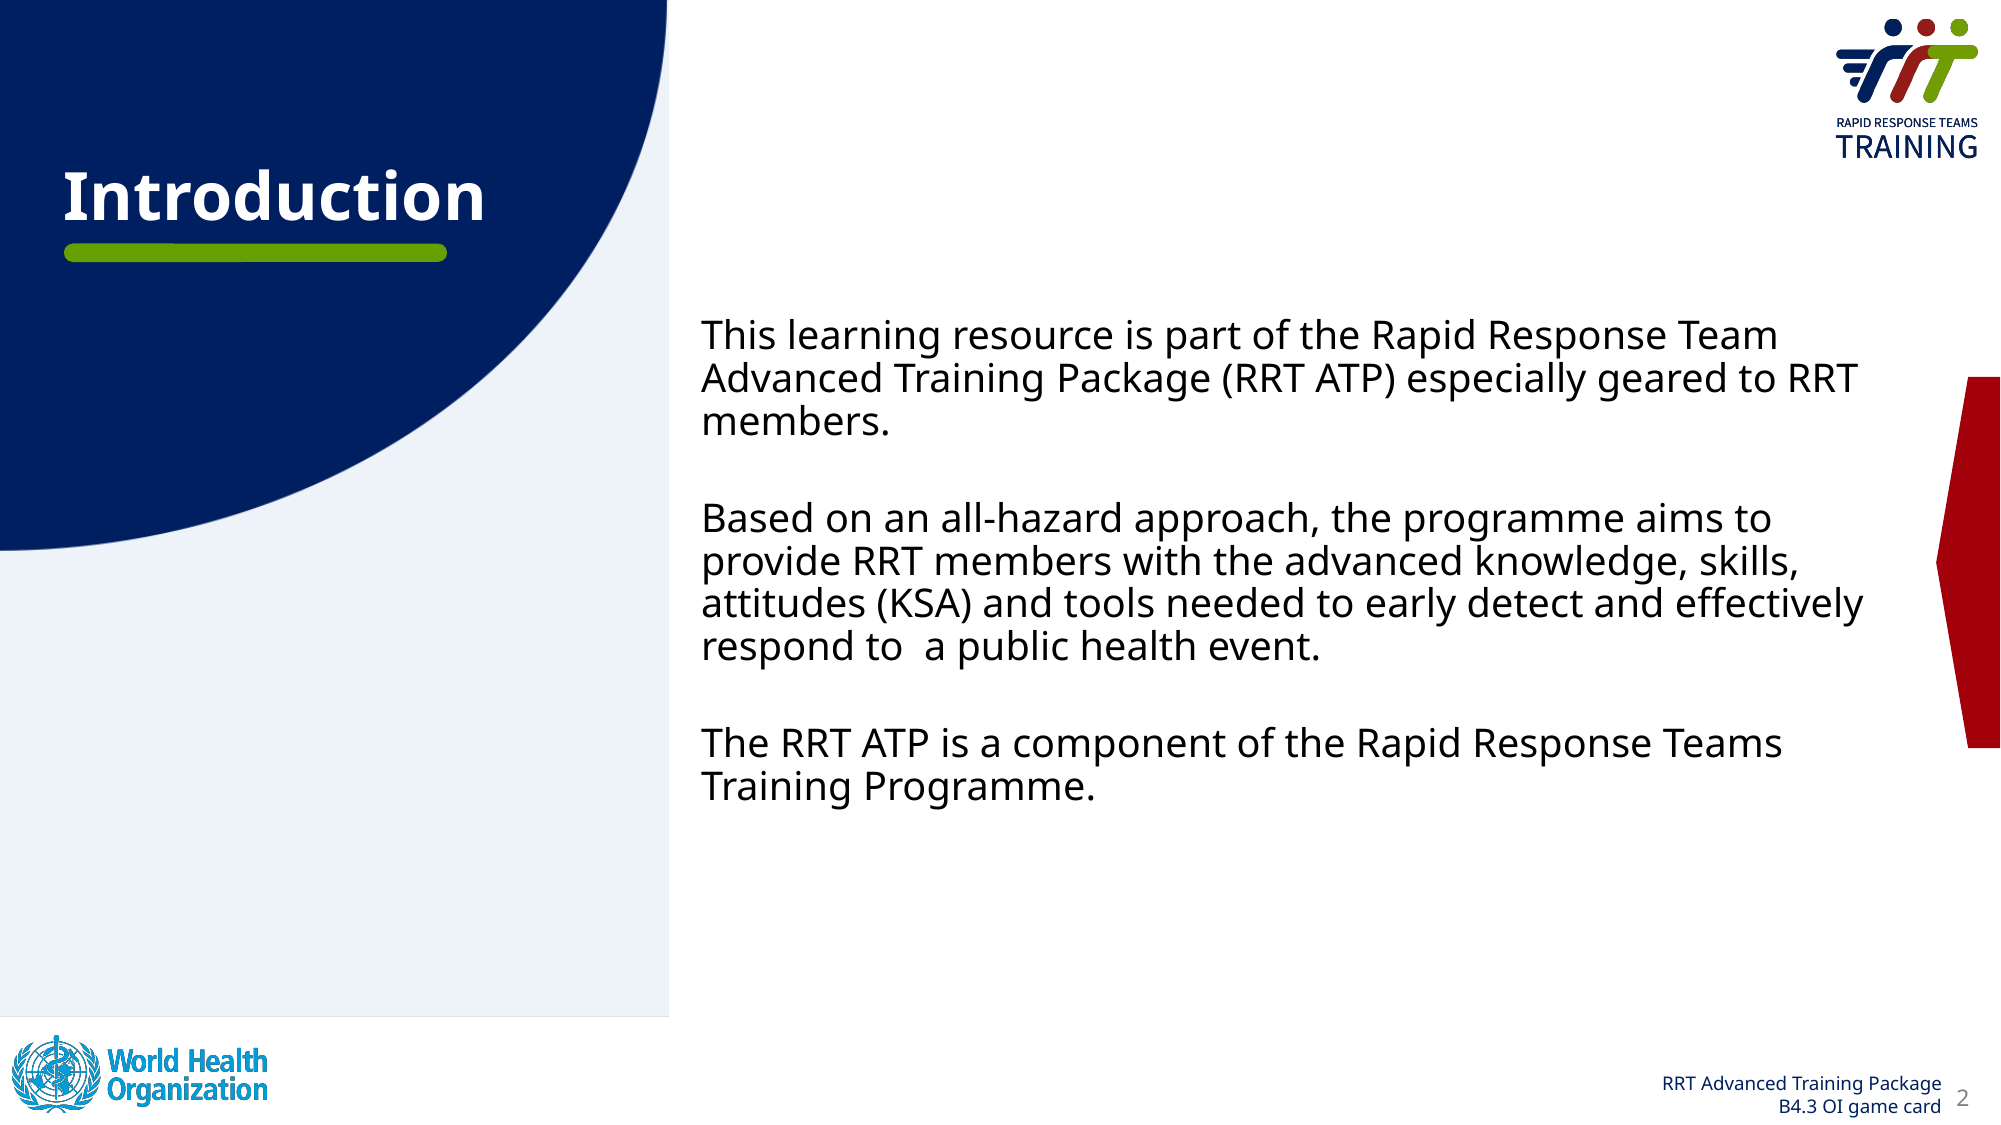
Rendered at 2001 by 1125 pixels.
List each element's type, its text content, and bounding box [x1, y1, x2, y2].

picture [50, 1108, 62, 1113]
picture [59, 1035, 267, 1113]
picture [40, 1062, 47, 1070]
picture [12, 1035, 54, 1068]
picture [12, 1083, 48, 1113]
picture [1835, 19, 1978, 167]
picture [46, 1056, 54, 1062]
text_box Introduction [63, 162, 600, 244]
picture [34, 1054, 43, 1078]
picture [24, 1054, 36, 1087]
list This learning resource is part of the Rapid Response Team Advanced Training Package (RRT ATP) especially geared to RRT members. Based on an all-hazard approach, the programme aims to provide RRT members with the advanced knowledge, skills, attitudes (KSA) and tools needed to early detect and effectively respond to a public health event. The RRT ATP is a component of the Rapid Response Teams Training Programme. [700, 314, 1922, 811]
picture [22, 1062, 26, 1077]
picture [0, 0, 669, 1018]
picture [71, 1053, 90, 1091]
picture [36, 1088, 78, 1105]
picture [30, 1083, 37, 1091]
